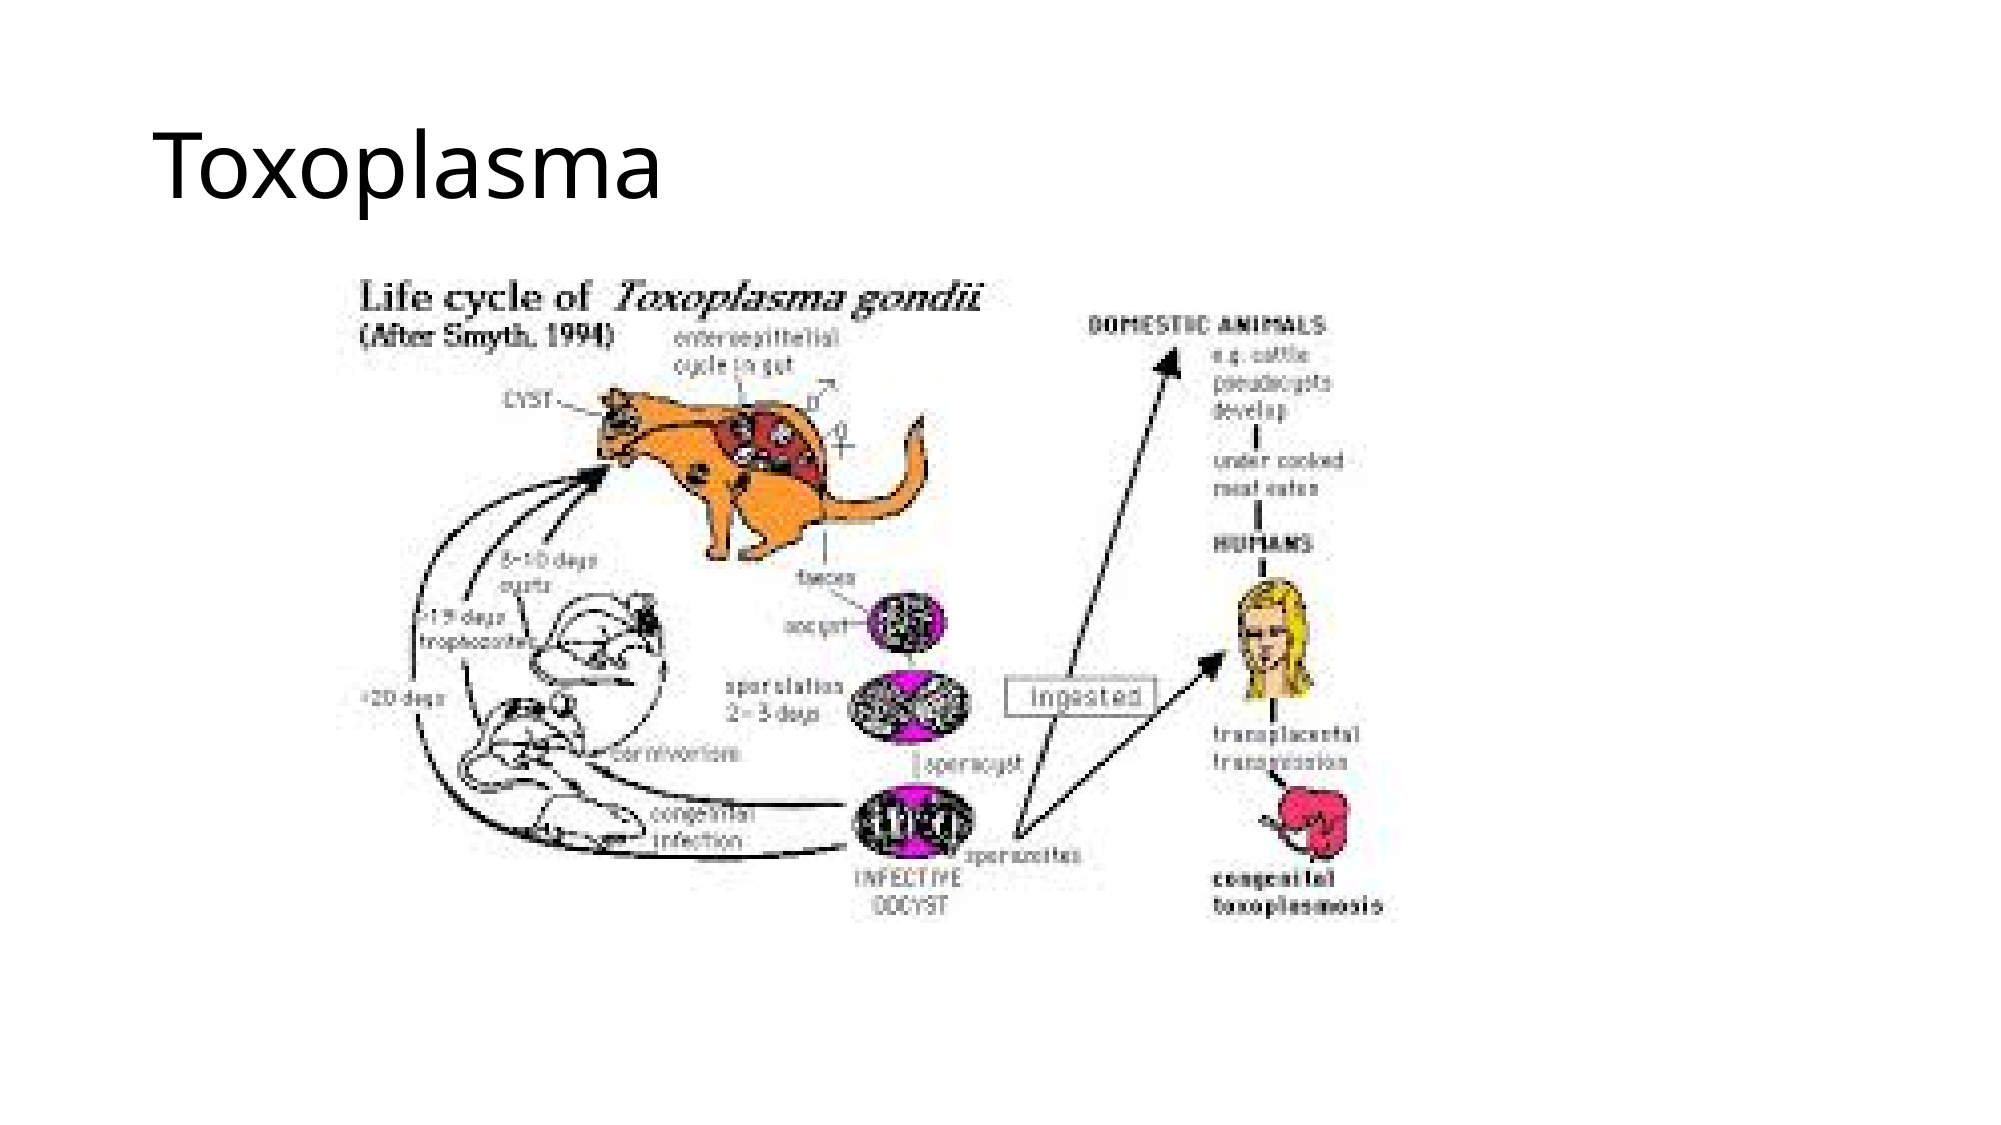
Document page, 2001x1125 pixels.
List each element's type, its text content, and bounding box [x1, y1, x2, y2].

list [304, 247, 1484, 940]
title Toxoplasma [137, 59, 1863, 278]
